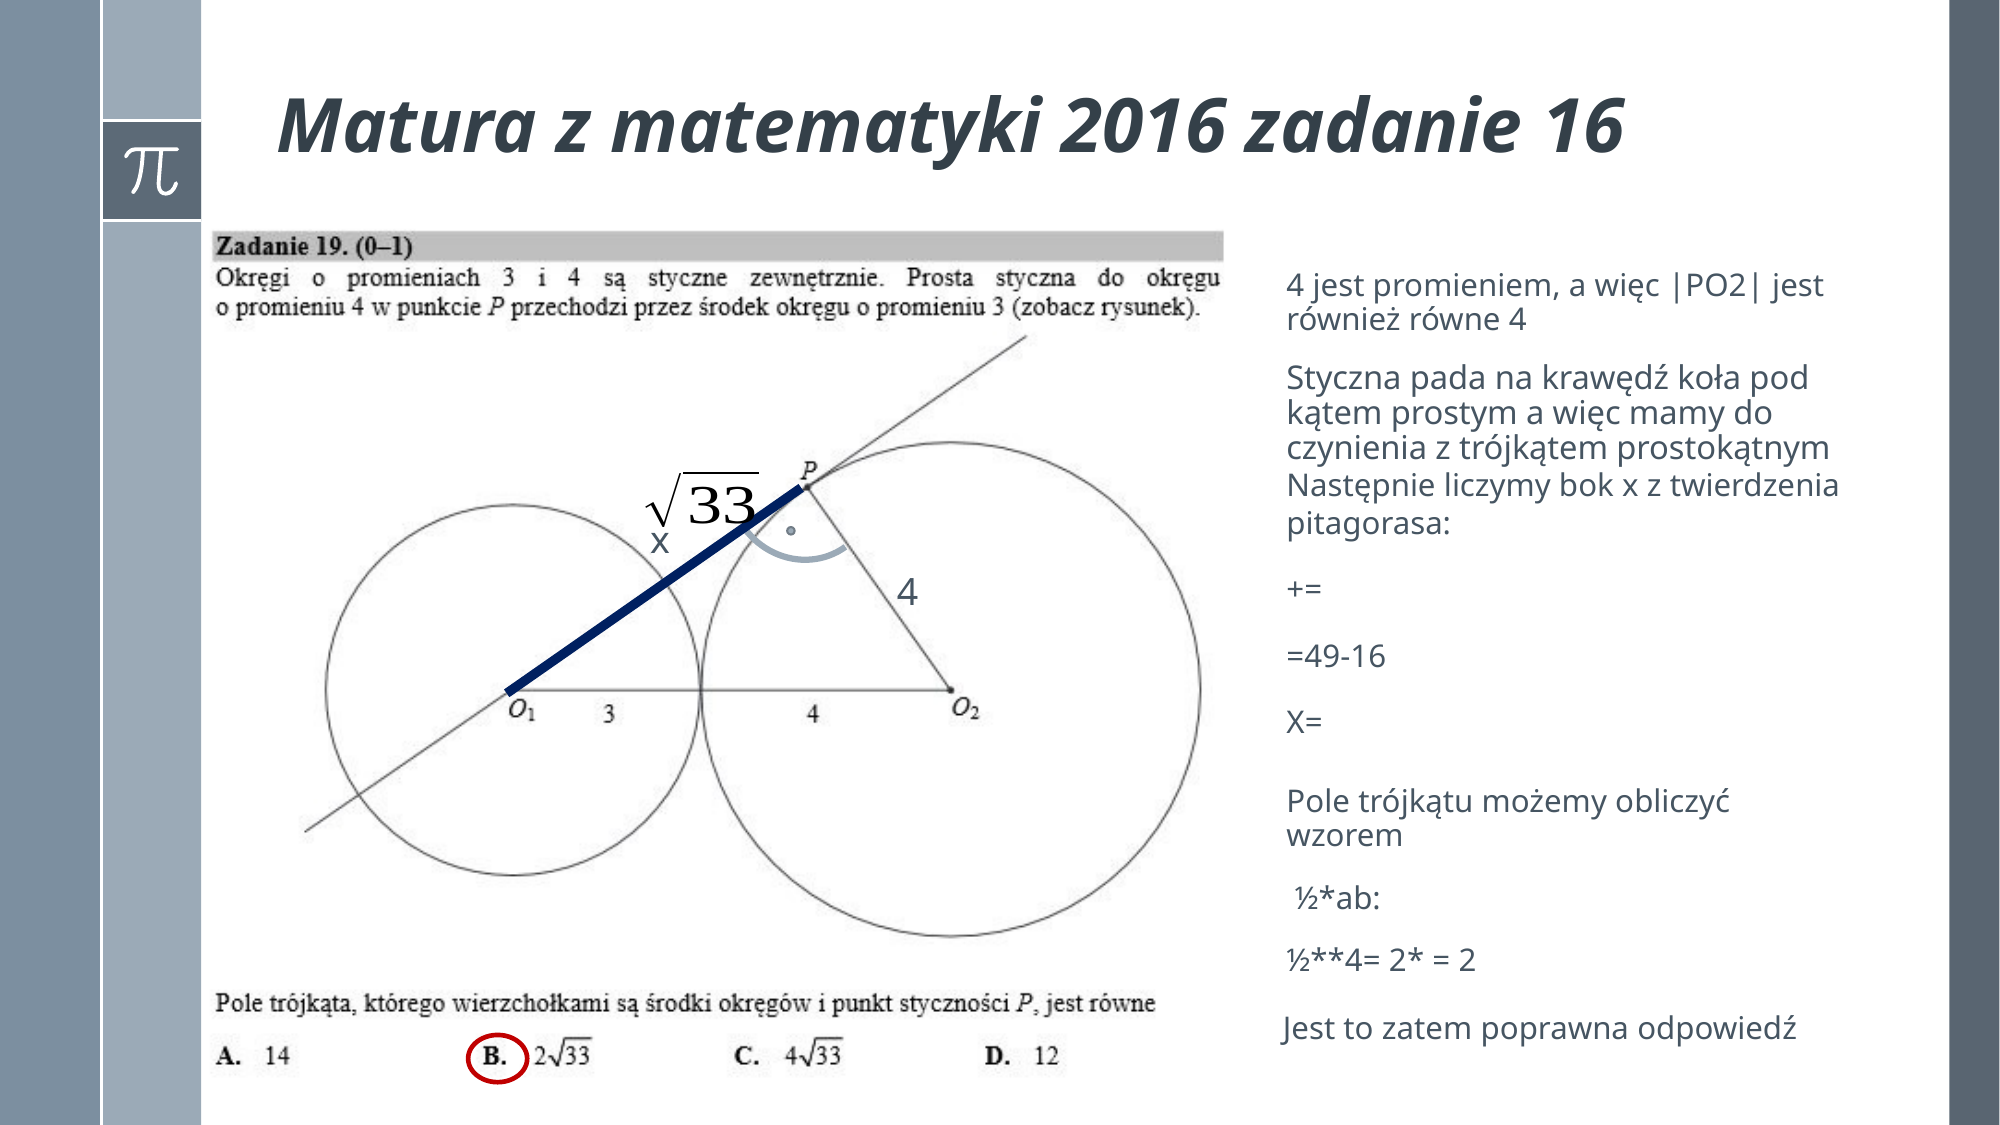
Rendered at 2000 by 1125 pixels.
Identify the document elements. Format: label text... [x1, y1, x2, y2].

text_box Jest to zatem poprawna odpowiedź [1267, 1005, 1863, 1125]
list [208, 215, 1225, 1096]
text_box Styczna pada na krawędź koła pod kątem prostym a więc mamy do czynienia z trójkątem prostokątnym [1271, 353, 1867, 477]
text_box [506, 487, 802, 694]
list 4 jest promieniem, a więc |PO2| jest również równe 4 [1271, 262, 1867, 353]
title Matura z matematyki 2016 zadanie 16 [261, 28, 1867, 176]
